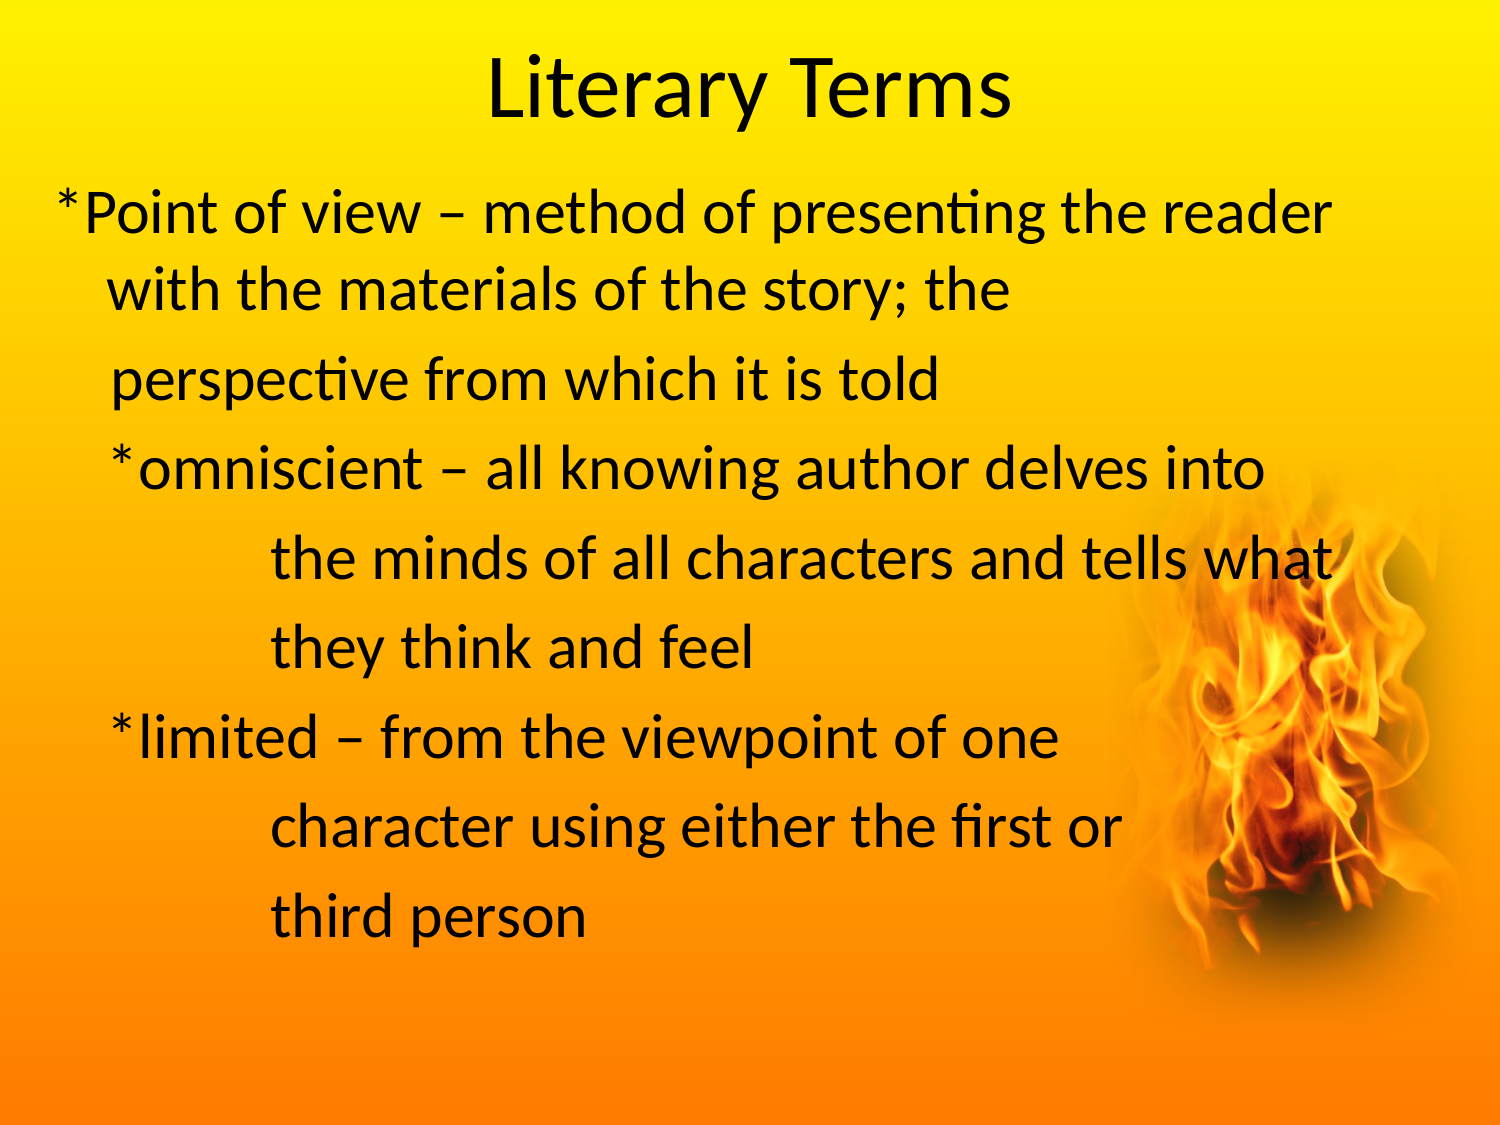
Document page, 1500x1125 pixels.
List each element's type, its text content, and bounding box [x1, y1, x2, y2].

list *Point of view – method of presenting the reader with the materials of the story; the perspective from which it is told *omniscient – all knowing author delves into the minds of all characters and tells what they think and feel *limited – from the viewpoint of one character using either the first or third person [37, 162, 1463, 1063]
title Literary Terms [75, 0, 1425, 162]
